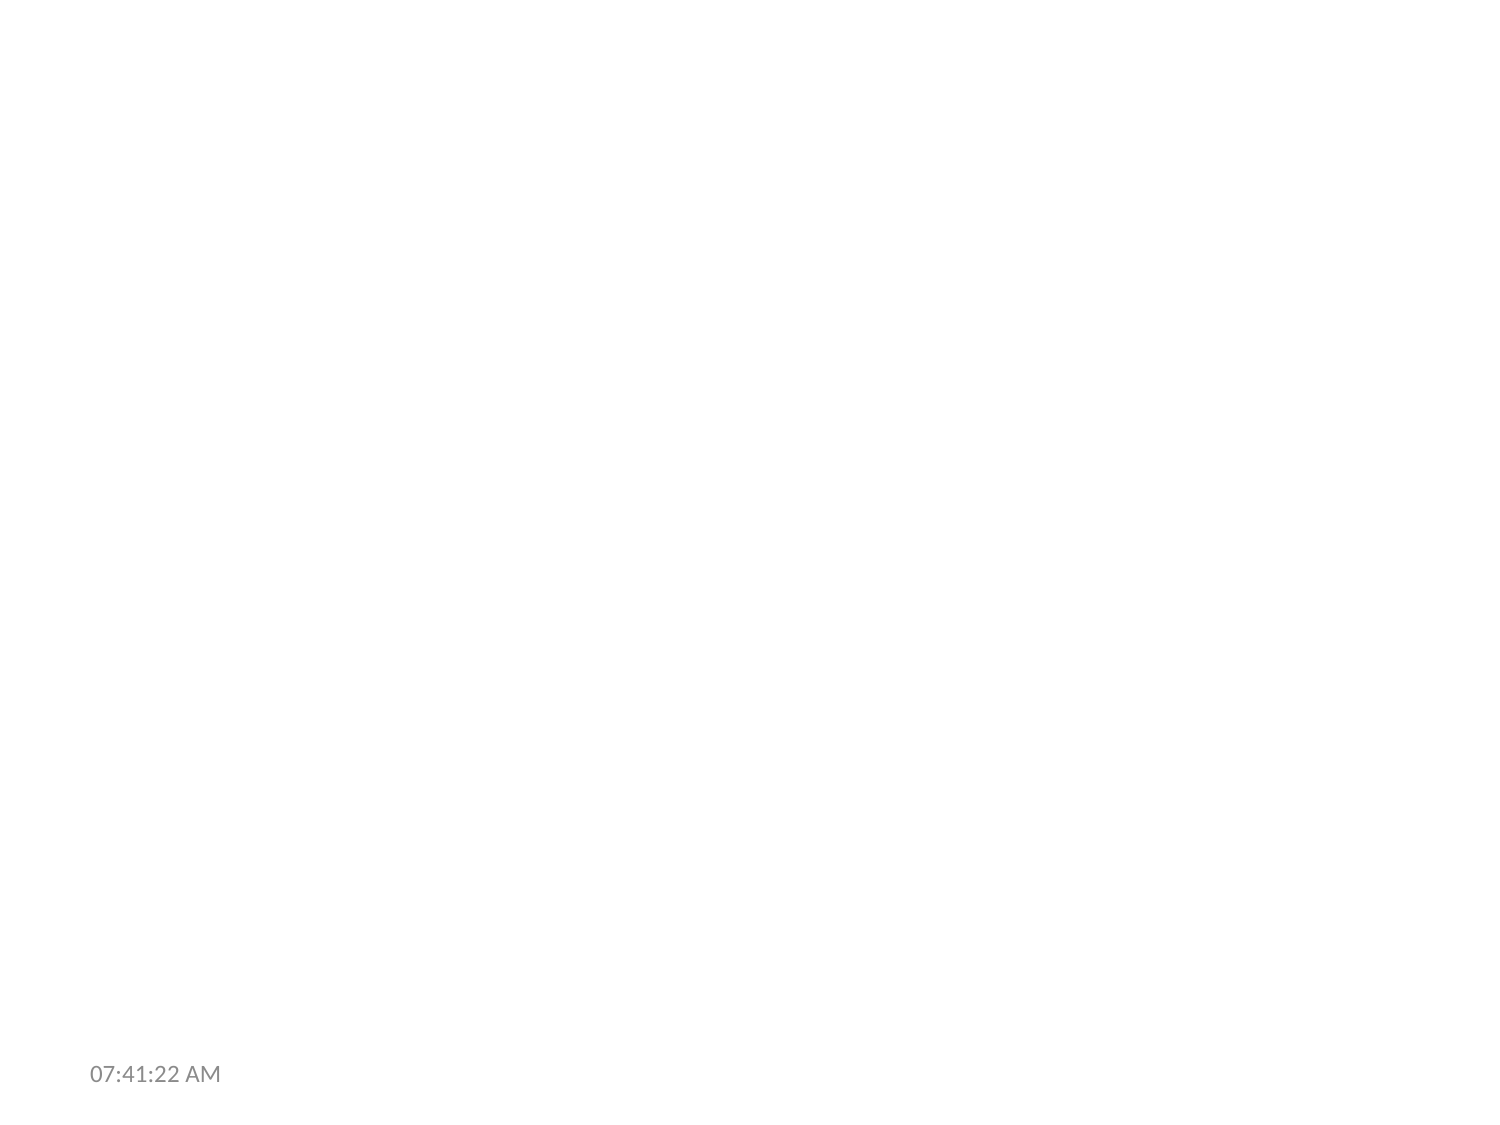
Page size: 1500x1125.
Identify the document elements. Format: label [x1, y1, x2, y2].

slide_number [75, 1042, 425, 1103]
